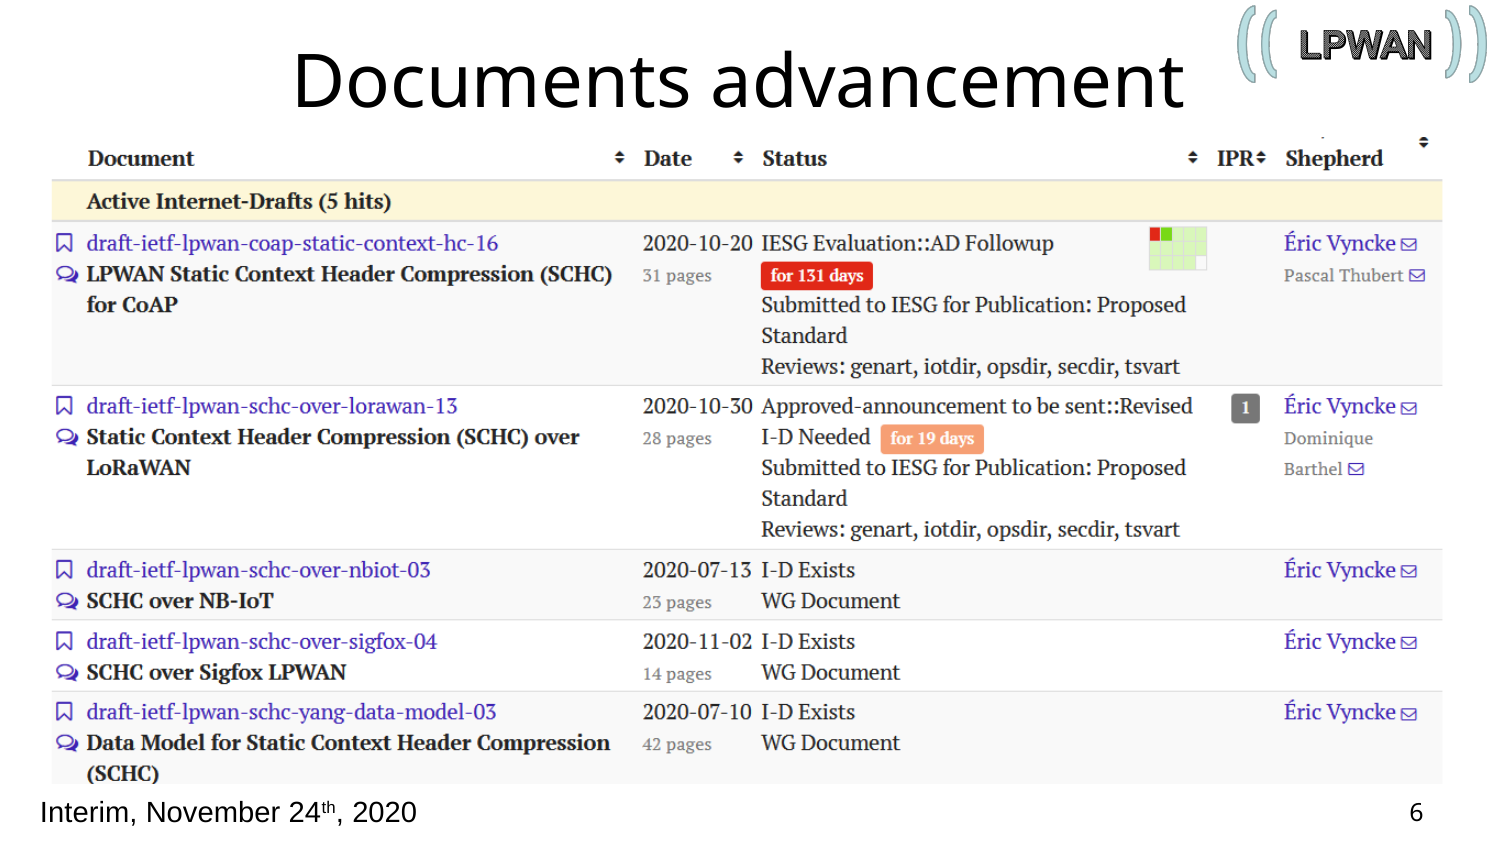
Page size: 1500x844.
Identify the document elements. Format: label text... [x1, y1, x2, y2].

picture [1237, 5, 1487, 83]
picture [31, 136, 1446, 785]
title Documents advancement [63, 25, 1414, 130]
slide_number 6 [1358, 791, 1439, 837]
